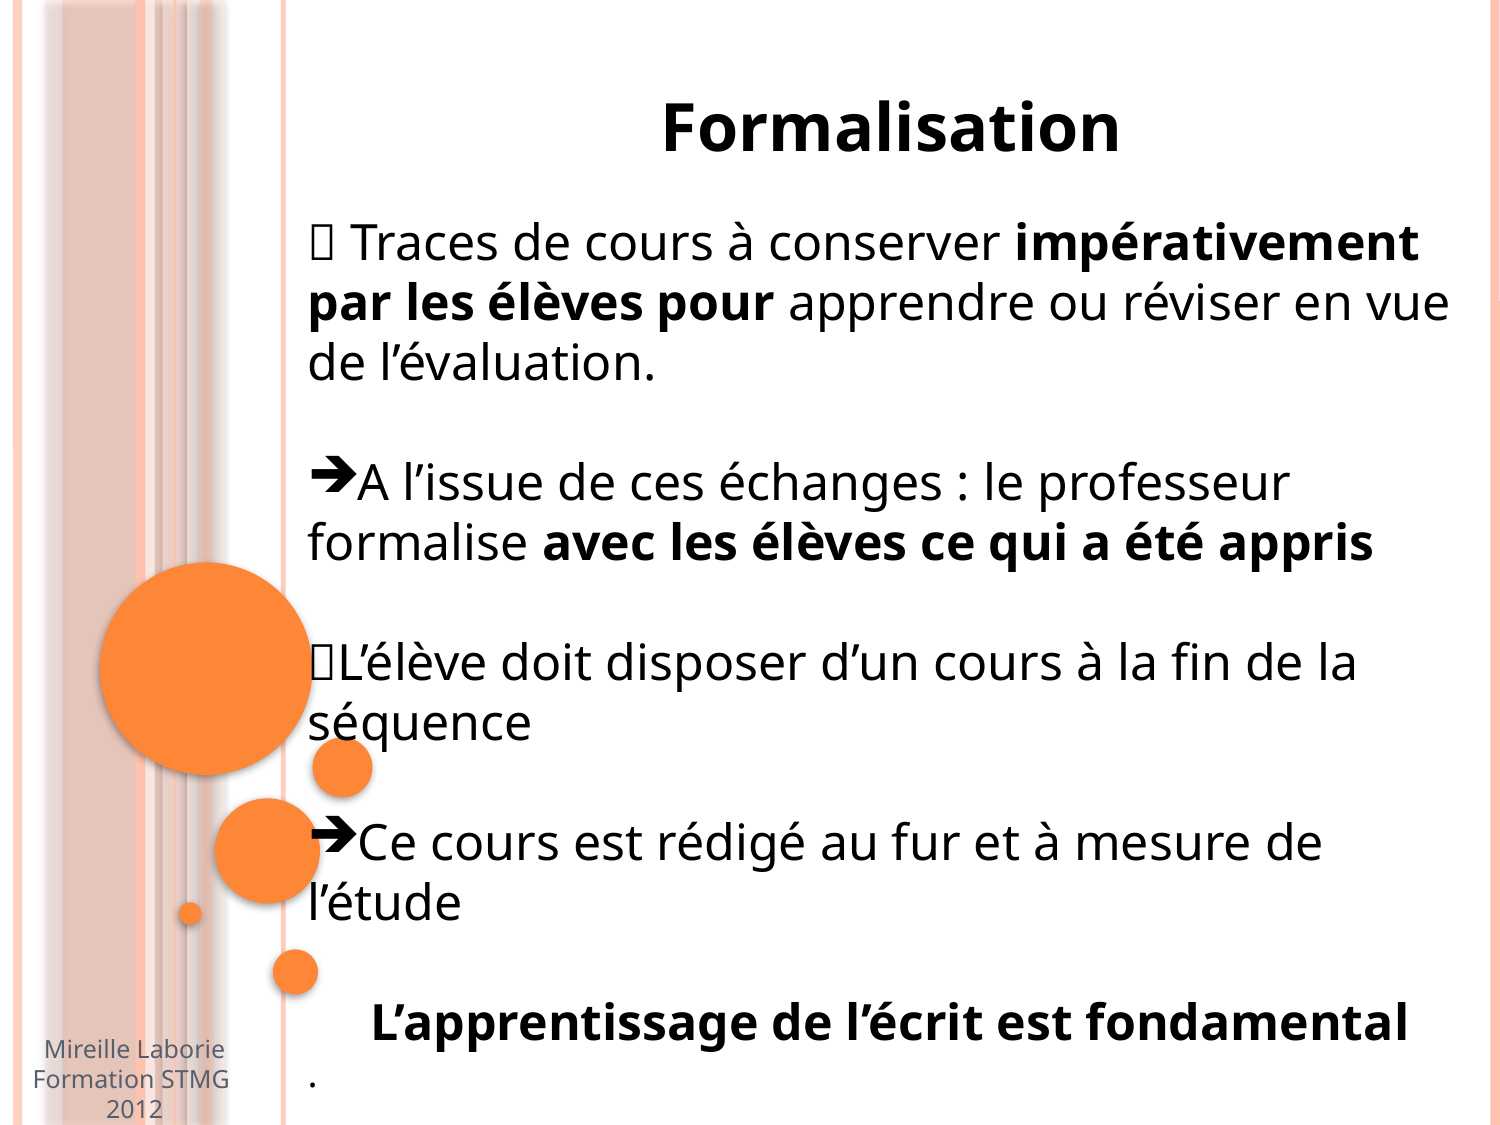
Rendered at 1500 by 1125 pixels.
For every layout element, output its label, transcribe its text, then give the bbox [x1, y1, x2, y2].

text_box Formalisation  Traces de cours à conserver impérativement par les élèves pour apprendre ou réviser en vue de l’évaluation. A l’issue de ces échanges : le professeur formalise avec les élèves ce qui a été appris L’élève doit disposer d’un cours à la fin de la séquence Ce cours est rédigé au fur et à mesure de l’étude L’apprentissage de l’écrit est fondamental . [292, 77, 1500, 1103]
footer Mireille Laborie Formation STMG 2012 [0, 1031, 270, 1125]
